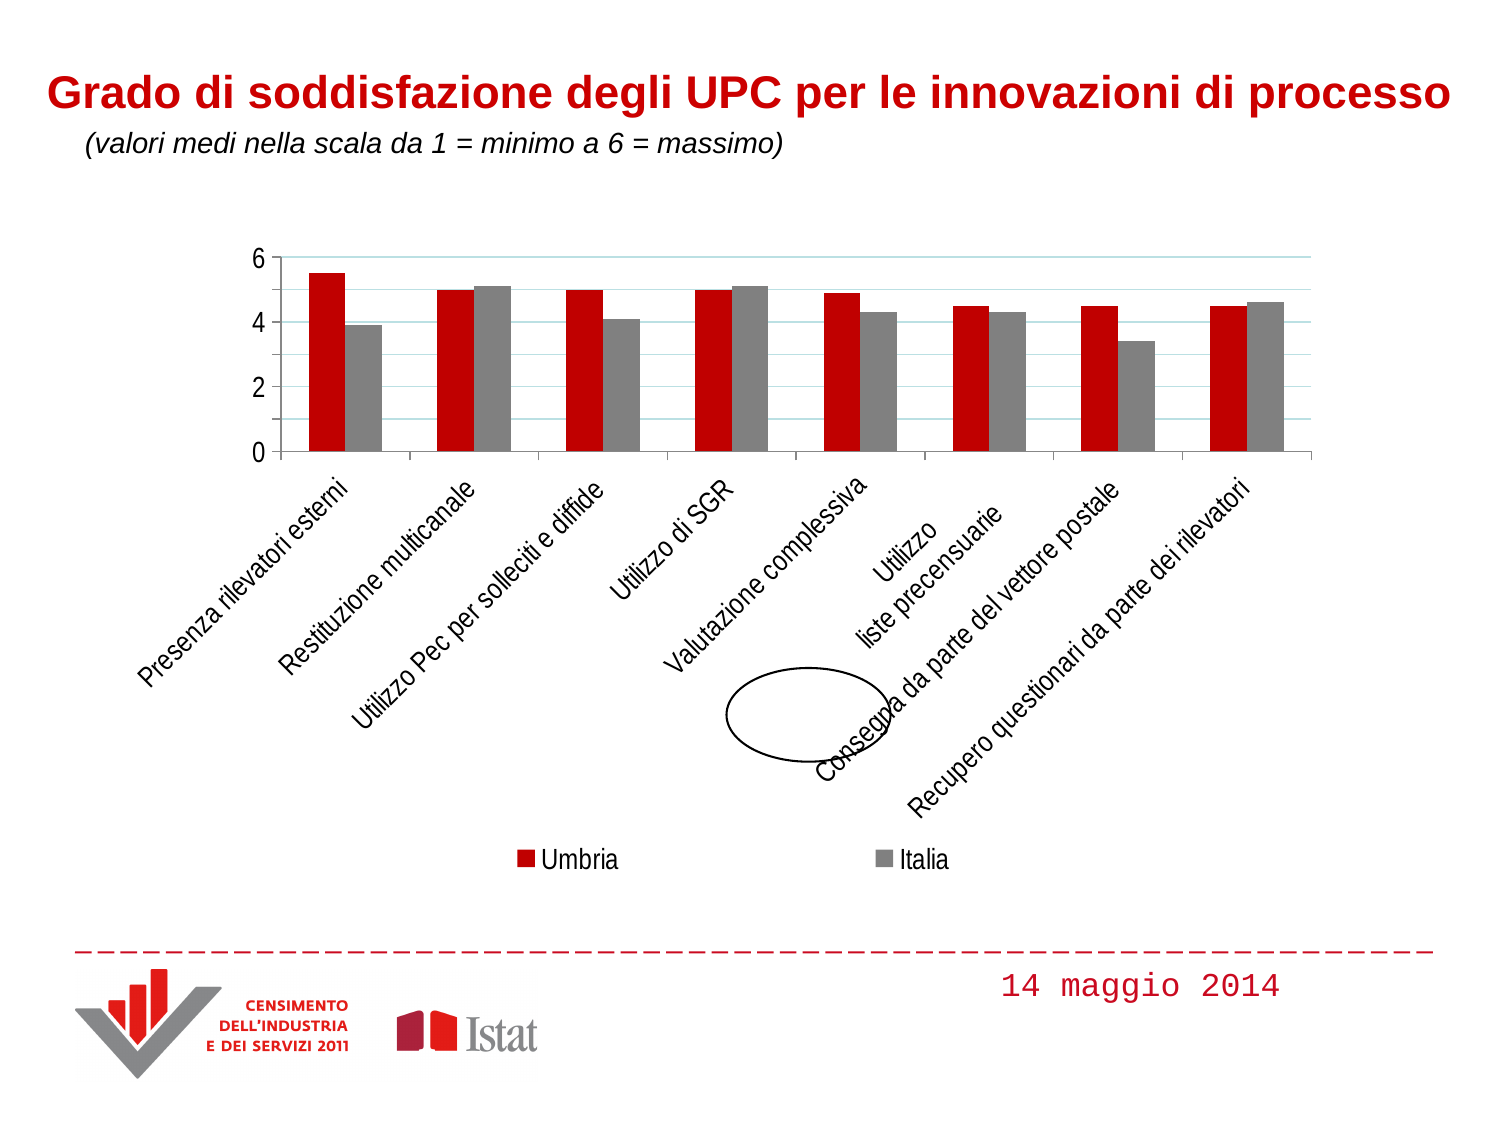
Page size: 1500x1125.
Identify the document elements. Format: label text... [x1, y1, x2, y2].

text_box Grado di soddisfazione degli UPC per le innovazioni di processo [46, 54, 1477, 125]
picture [74, 969, 538, 1082]
text_box (valori medi nella scala da 1 = minimo a 6 = massimo) [70, 117, 1383, 167]
chart [105, 228, 1337, 897]
text_box 14 maggio 2014 [986, 955, 1471, 1011]
